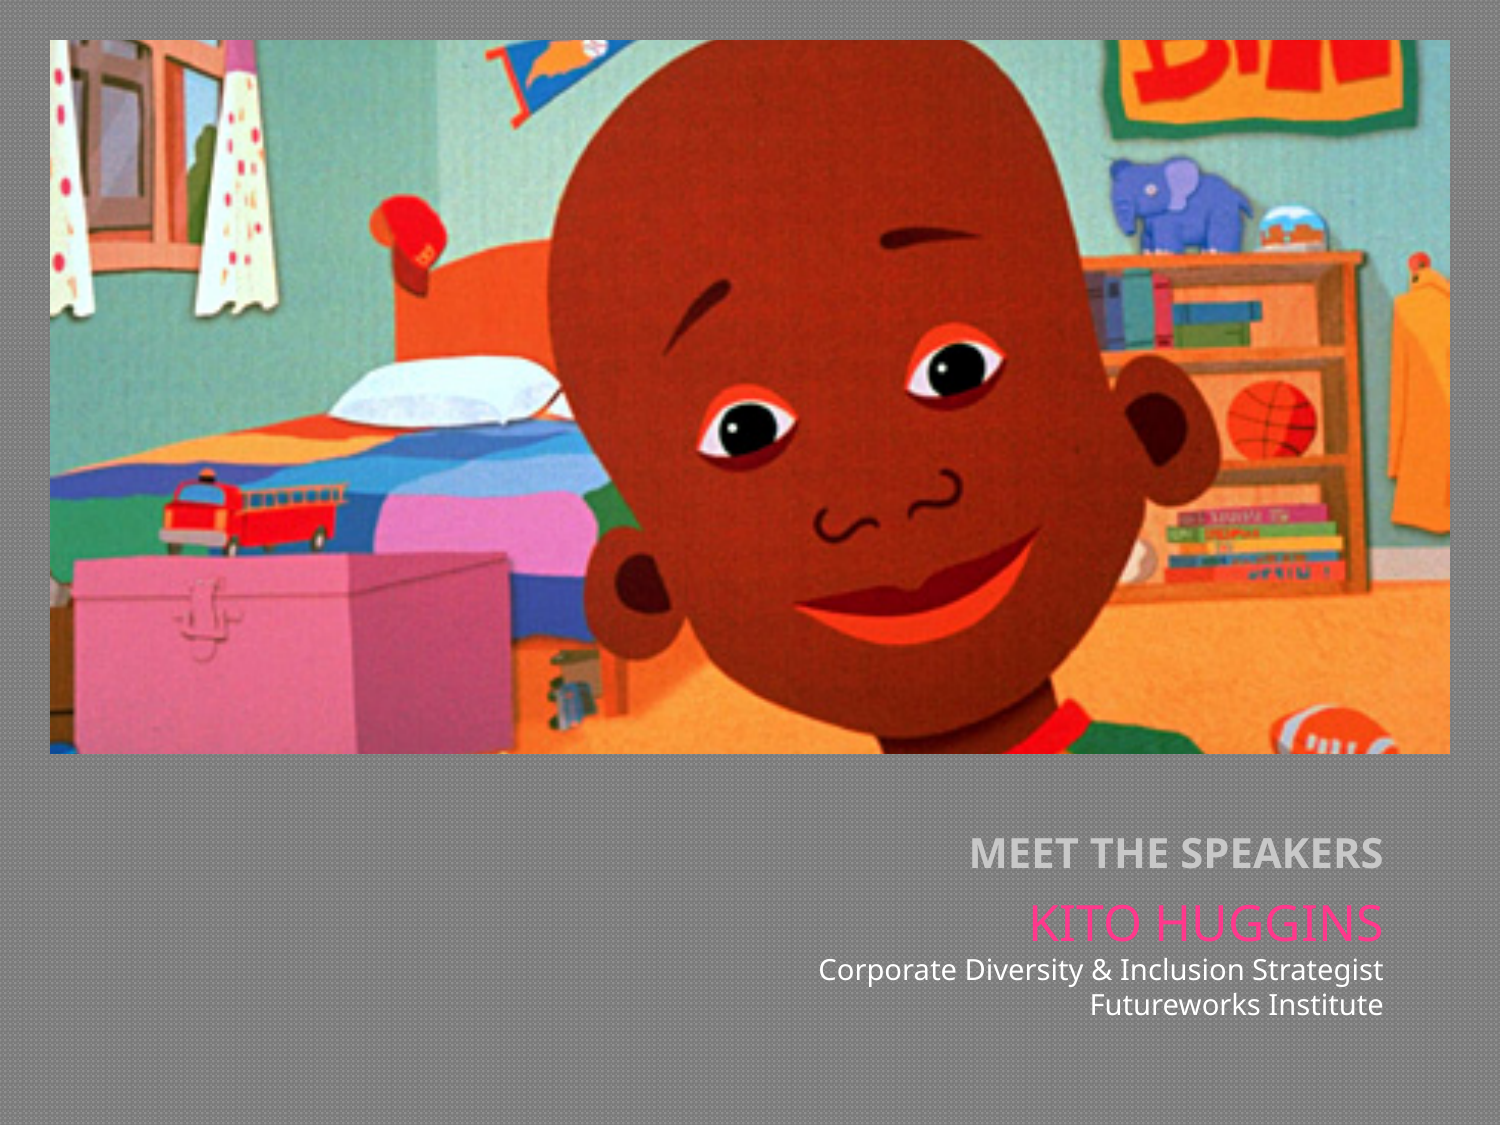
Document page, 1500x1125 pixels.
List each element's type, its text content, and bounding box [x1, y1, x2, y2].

list Kito Huggins Corporate Diversity & Inclusion Strategist Futureworks Institute [498, 883, 1399, 1034]
title Meet the speakers [498, 774, 1399, 883]
picture [49, 40, 1451, 754]
